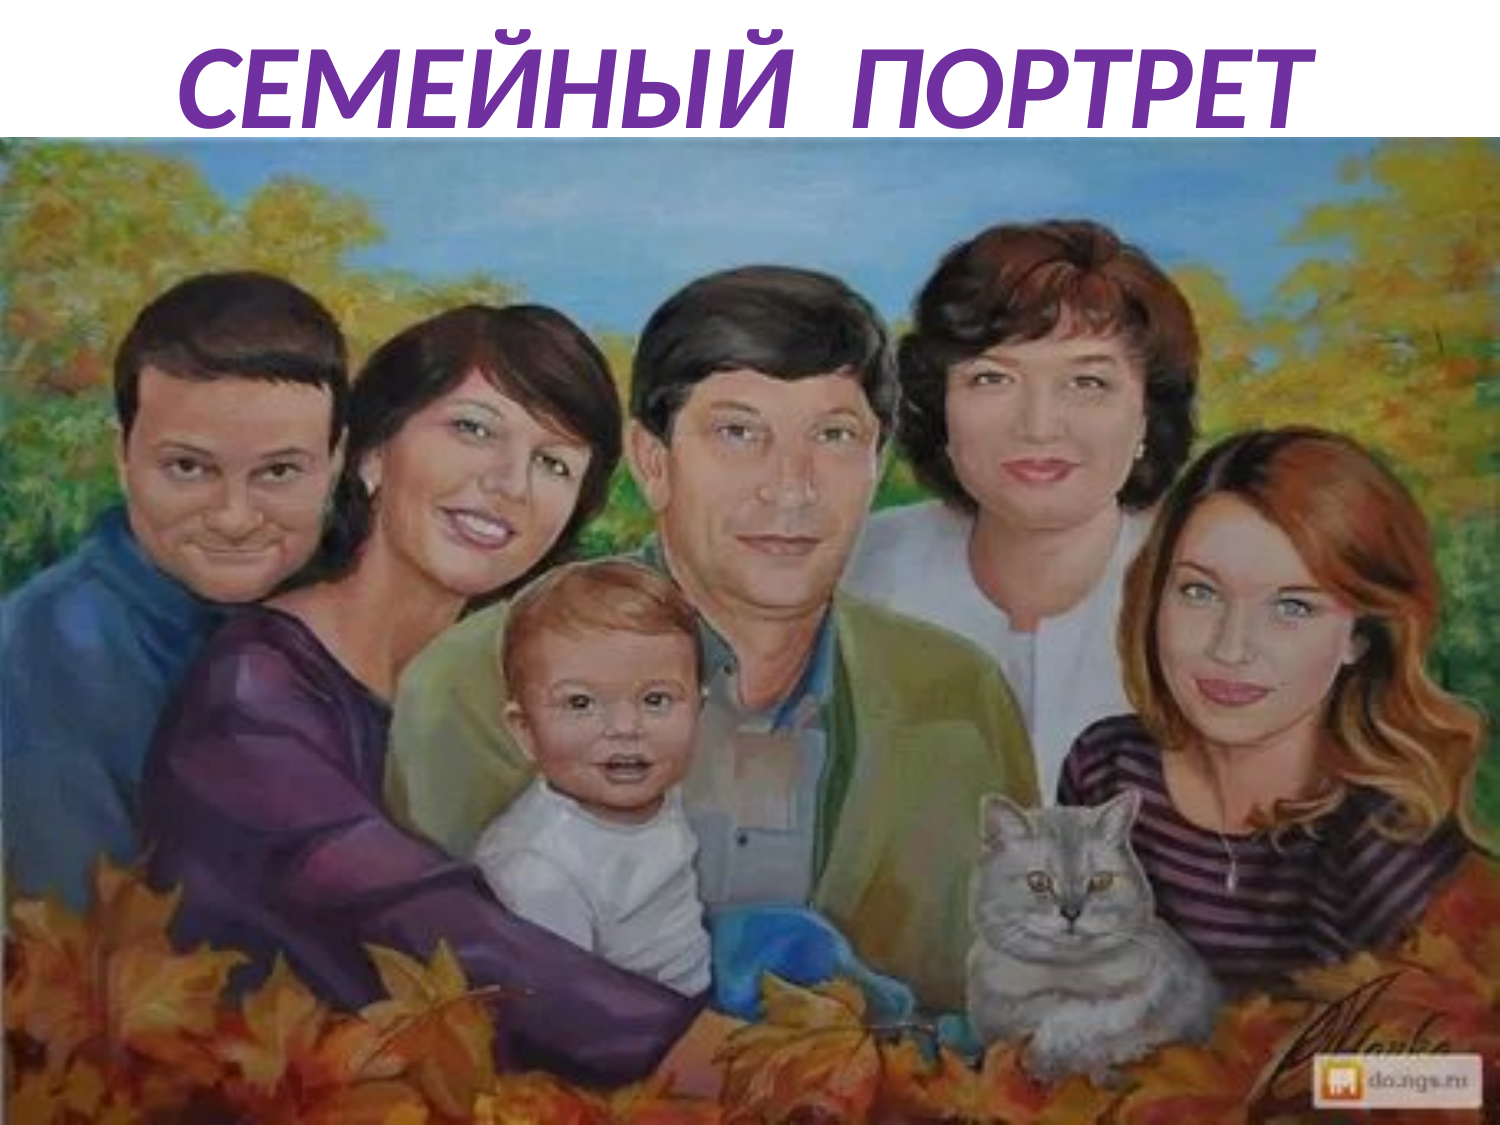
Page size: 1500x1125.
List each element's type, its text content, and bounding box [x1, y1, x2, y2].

title СЕМЕЙНЫЙ ПОРТРЕТ [29, 0, 1459, 135]
picture [0, 136, 1500, 1125]
